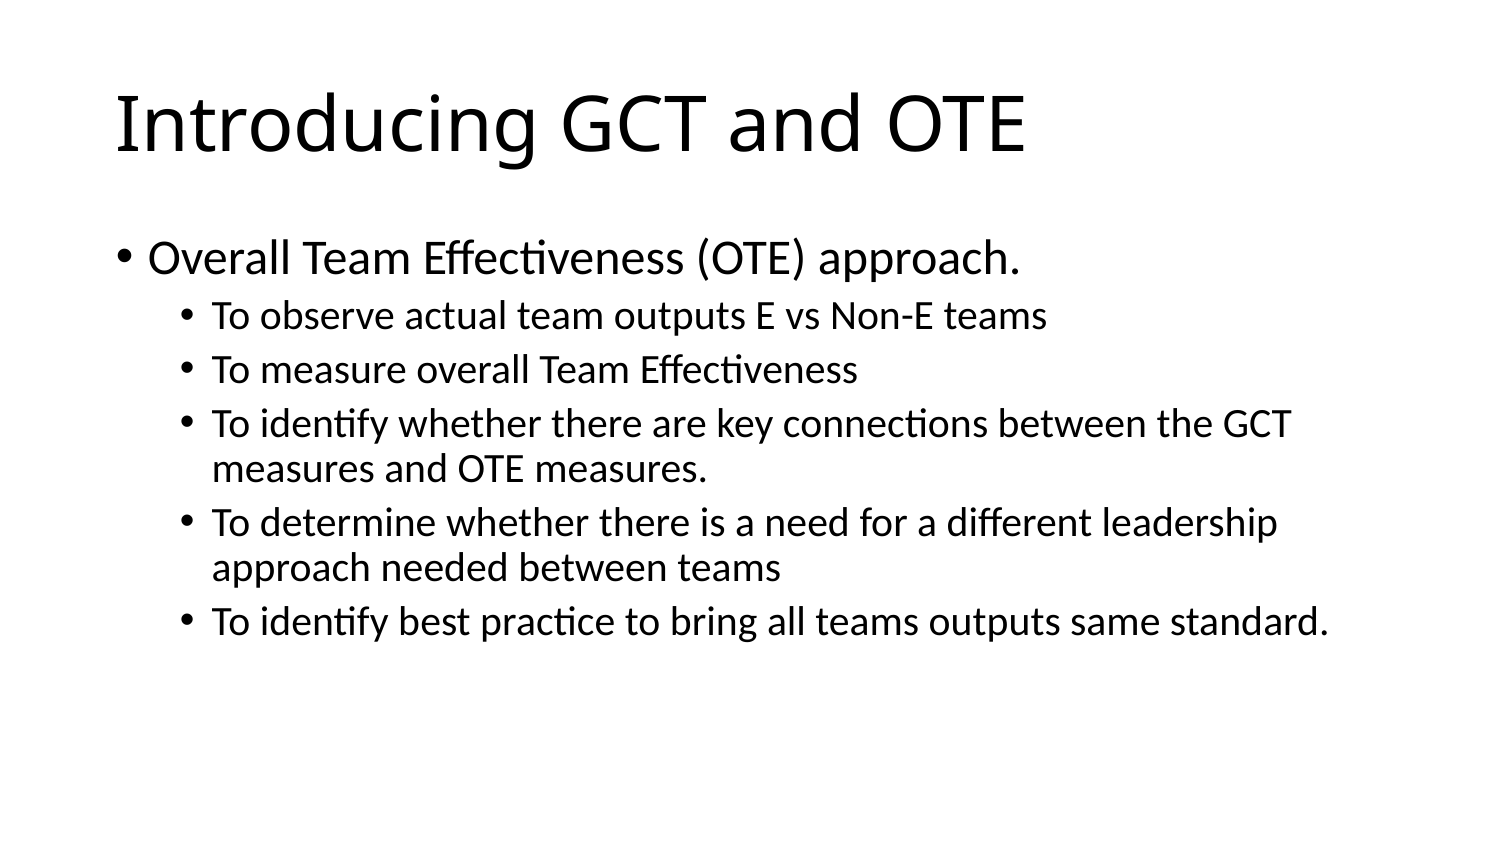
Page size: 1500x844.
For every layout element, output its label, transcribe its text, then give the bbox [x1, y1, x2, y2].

list Overall Team Effectiveness (OTE) approach. To observe actual team outputs E vs Non-E teams To measure overall Team Effectiveness To identify whether there are key connections between the GCT measures and OTE measures. To determine whether there is a need for a different leadership approach needed between teams To identify best practice to bring all teams outputs same standard. [103, 224, 1397, 760]
title Introducing GCT and OTE [103, 44, 1397, 208]
